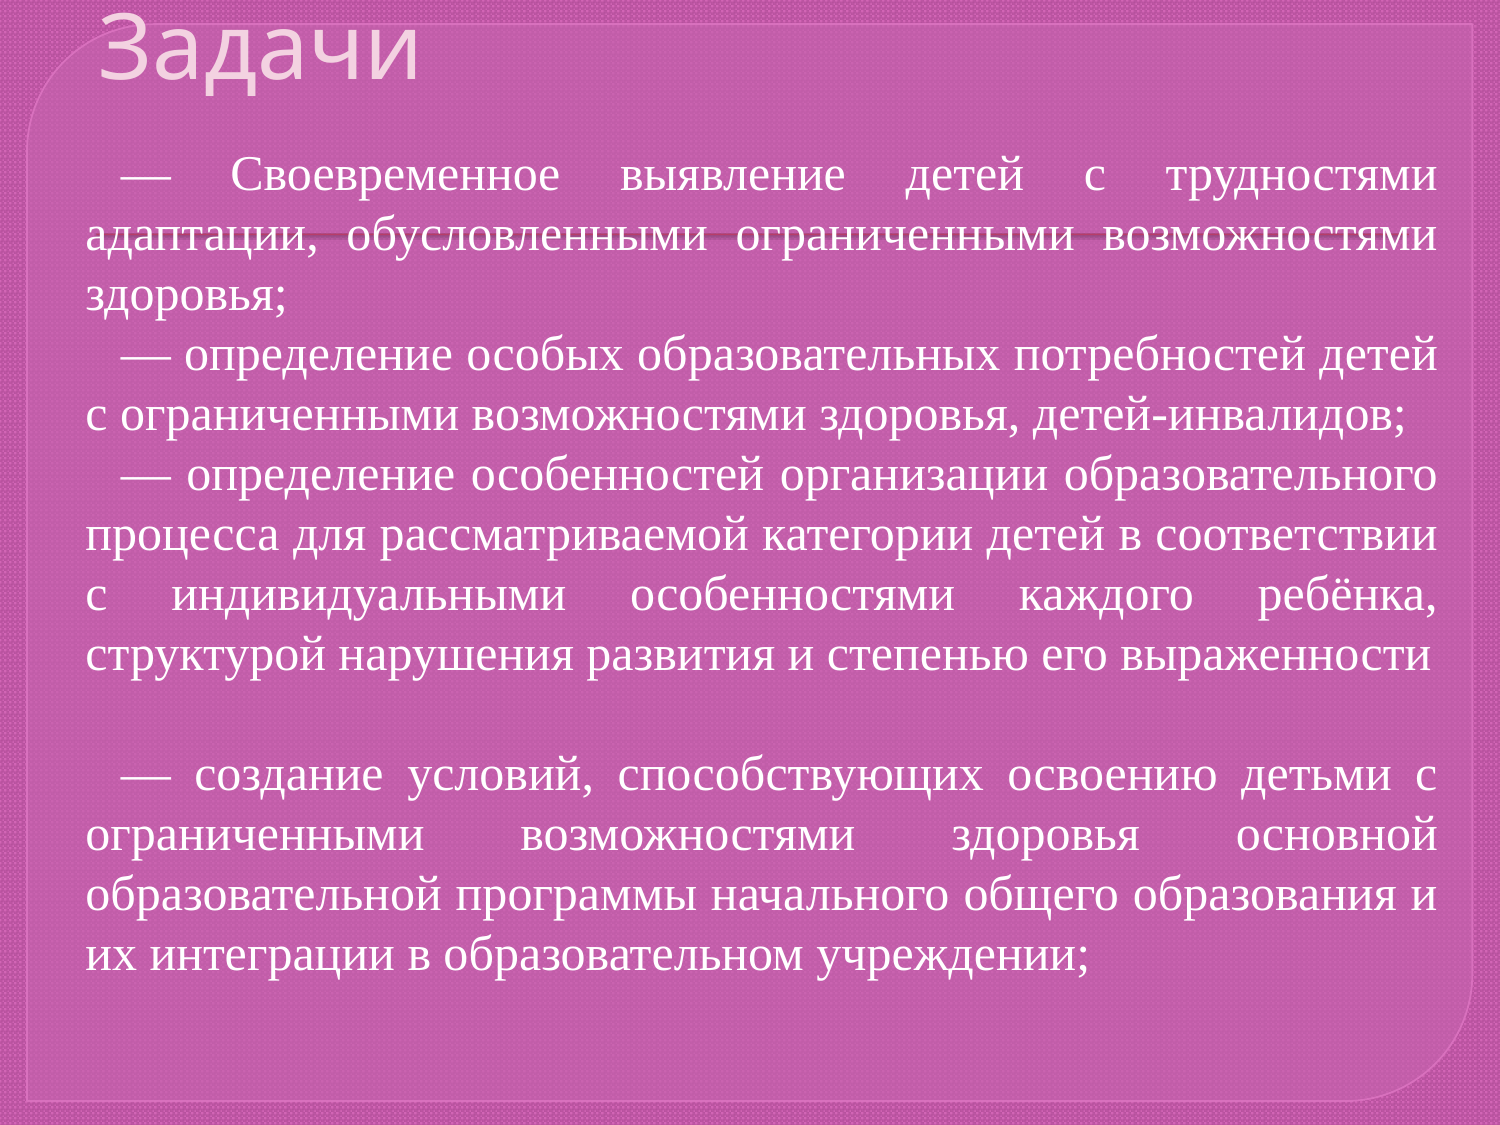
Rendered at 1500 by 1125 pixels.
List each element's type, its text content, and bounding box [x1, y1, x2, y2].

list — Своевременное выявление детей с трудностями адаптации, обусловленными ограниченными возможностями здоровья; — определение особых образовательных потребностей детей с ограниченными возможностями здоровья, детей-инвалидов; — определение особенностей организации образовательного процесса для рассматриваемой категории детей в соответствии с индивидуальными особенностями каждого ребёнка, структурой нарушения развития и степенью его выраженности — создание условий, способствующих освоению детьми с ограниченными возможностями здоровья основной образовательной программы начального общего образования и их интеграции в образовательном учреждении; [70, 133, 1454, 1034]
title Задачи [75, 0, 1425, 106]
